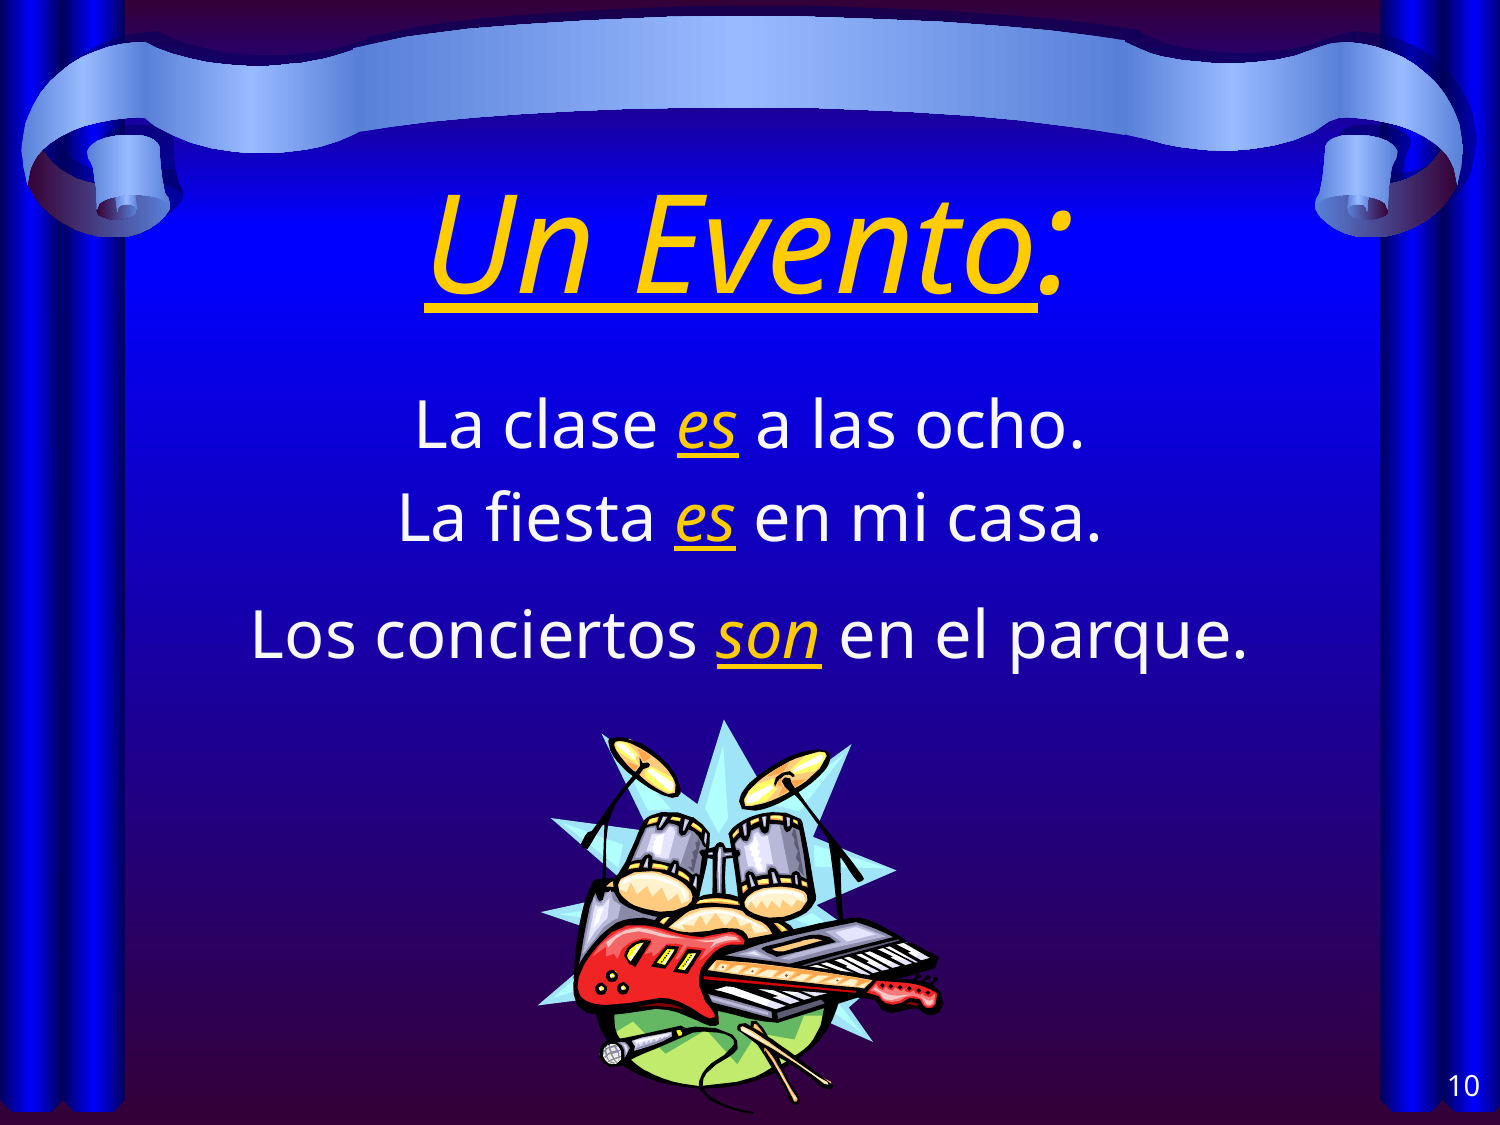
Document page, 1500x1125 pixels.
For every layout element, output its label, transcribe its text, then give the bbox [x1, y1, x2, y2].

slide_number 10 [1187, 1050, 1500, 1125]
picture [537, 712, 951, 1121]
list La clase es a las ocho. La fiesta es en mi casa. Los conciertos son en el parque. [112, 350, 1388, 738]
title Un Evento: [112, 112, 1388, 300]
